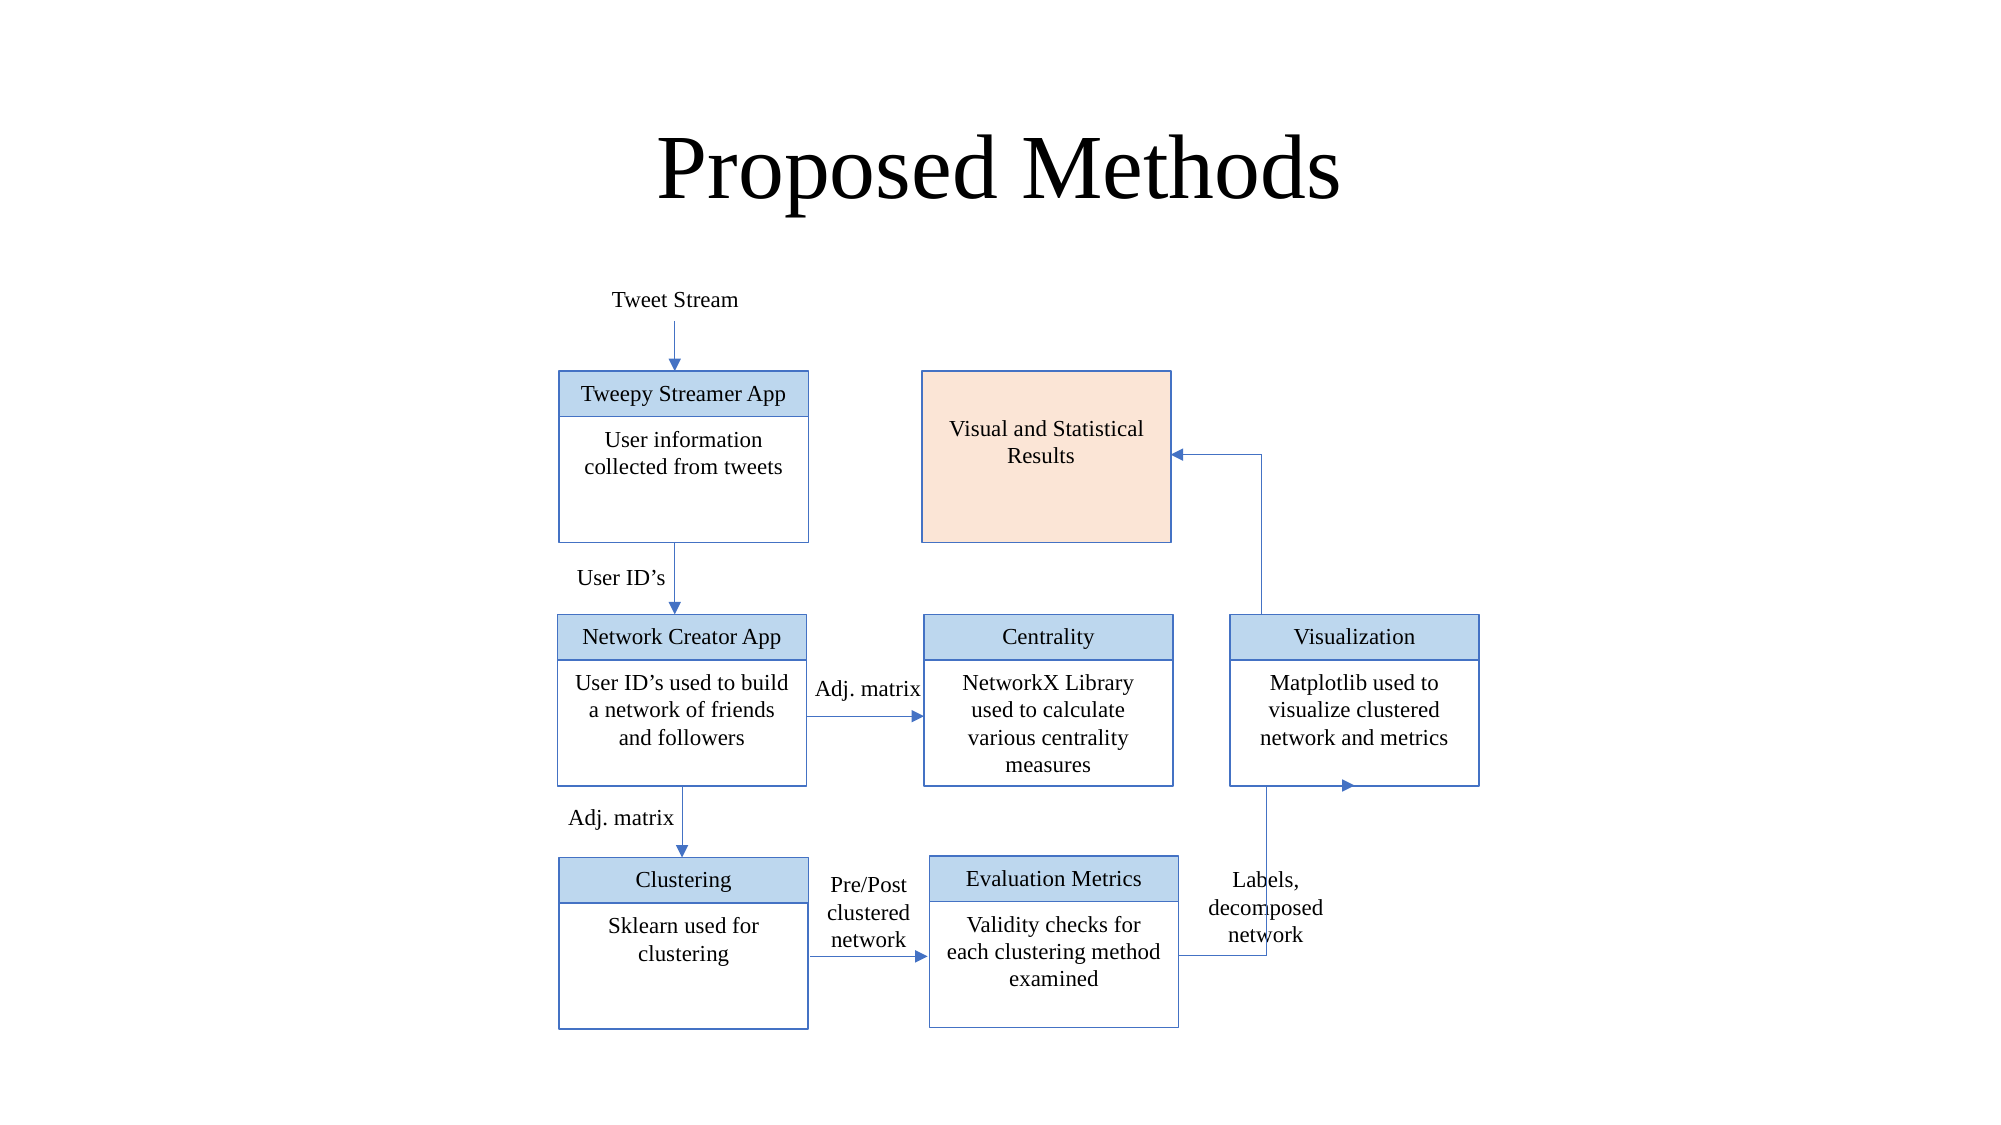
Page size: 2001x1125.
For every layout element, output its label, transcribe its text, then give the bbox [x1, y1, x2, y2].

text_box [520, 277, 1480, 1030]
title Proposed Methods [137, 59, 1863, 278]
